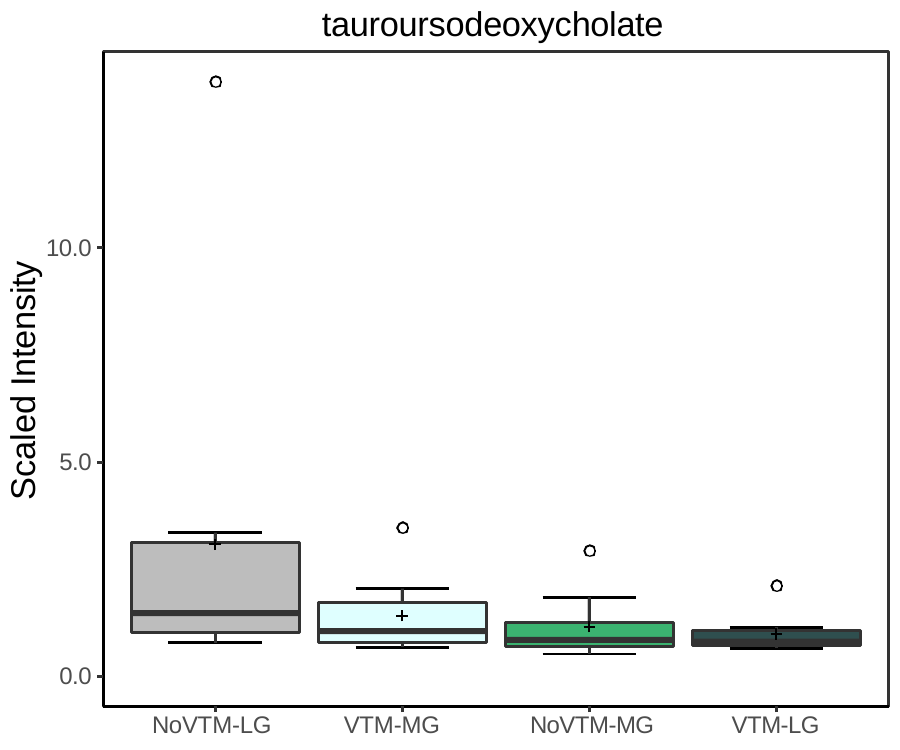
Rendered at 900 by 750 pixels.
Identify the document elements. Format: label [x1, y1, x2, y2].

footer [57, 661, 95, 750]
text_box [57, 444, 95, 476]
slide_number [150, 713, 288, 750]
text_box [319, 0, 672, 44]
text_box [97, 50, 891, 738]
text_box [1, 230, 95, 503]
